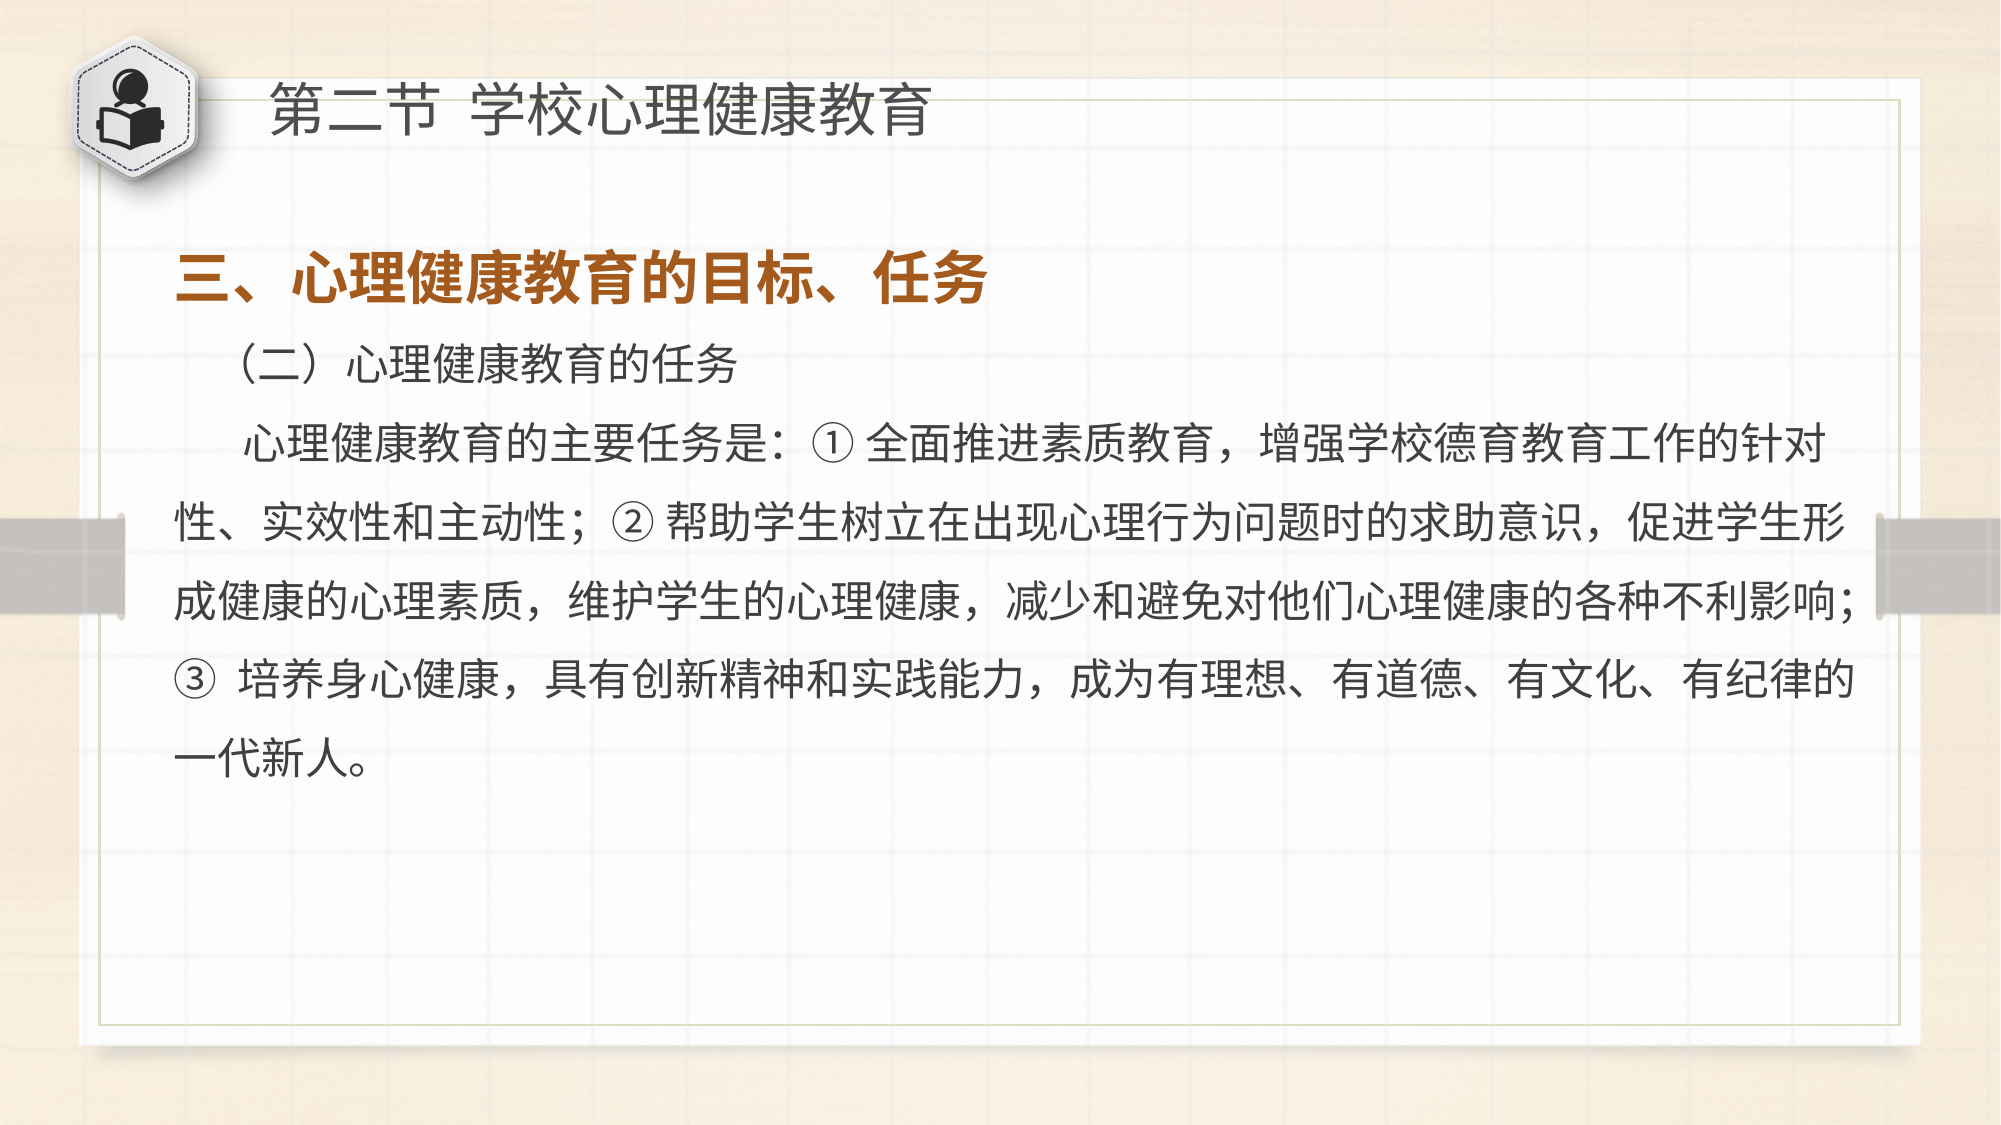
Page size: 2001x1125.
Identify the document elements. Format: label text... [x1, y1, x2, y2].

text_box 第二节 学校心理健康教育 [253, 65, 1660, 150]
text_box 三、心理健康教育的目标、任务 （二）心理健康教育的任务 心理健康教育的主要任务是：① 全面推进素质教育，增强学校德育教育工作的针对 性、实效性和主动性；② 帮助学生树立在出现心理行为问题时的求助意识，促进学生形成健康的心理素质，维护学生的心理健康，减少和避免对他们心理健康的各种不利影响； ③ 培养身心健康，具有创新精神和实践能力，成为有理想、有道德、有文化、有纪律的一代新人。 [159, 198, 1879, 948]
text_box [61, 43, 206, 173]
picture [0, 0, 2001, 1125]
